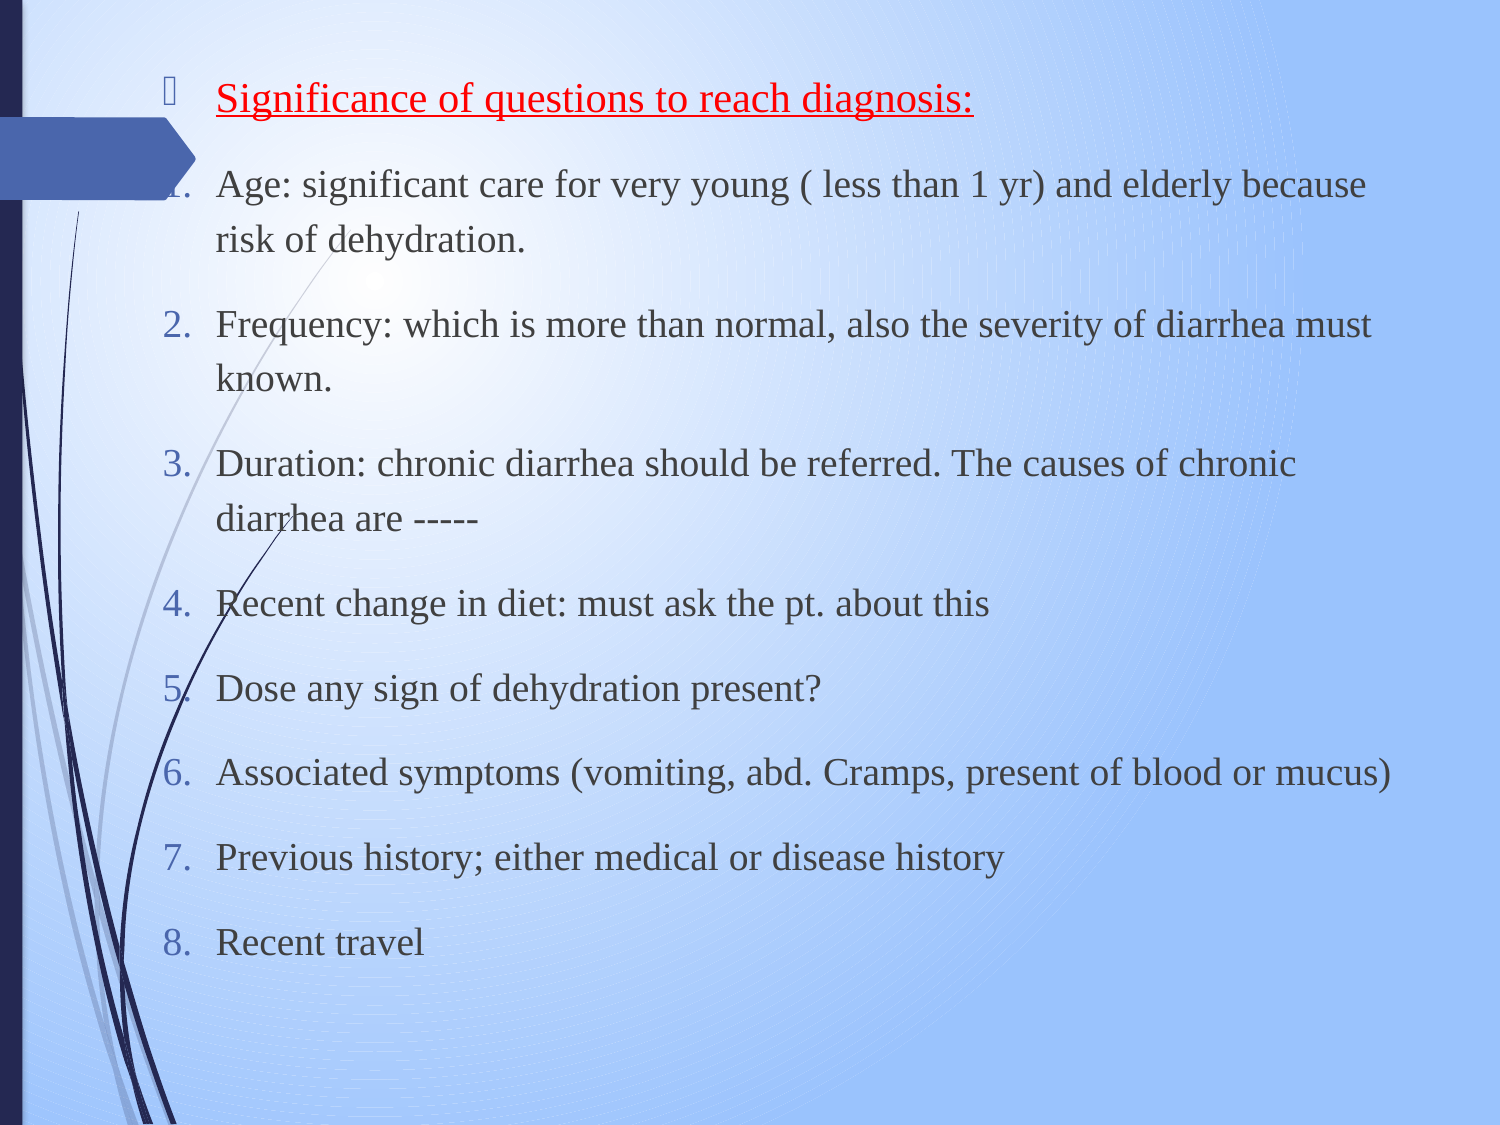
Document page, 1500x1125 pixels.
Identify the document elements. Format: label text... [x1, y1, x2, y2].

list Significance of questions to reach diagnosis: Age: significant care for very young ( less than 1 yr) and elderly because risk of dehydration. Frequency: which is more than normal, also the severity of diarrhea must known. Duration: chronic diarrhea should be referred. The causes of chronic diarrhea are ----- Recent change in diet: must ask the pt. about this Dose any sign of dehydration present? Associated symptoms (vomiting, abd. Cramps, present of blood or mucus) Previous history; either medical or disease history Recent travel [147, 54, 1416, 1035]
